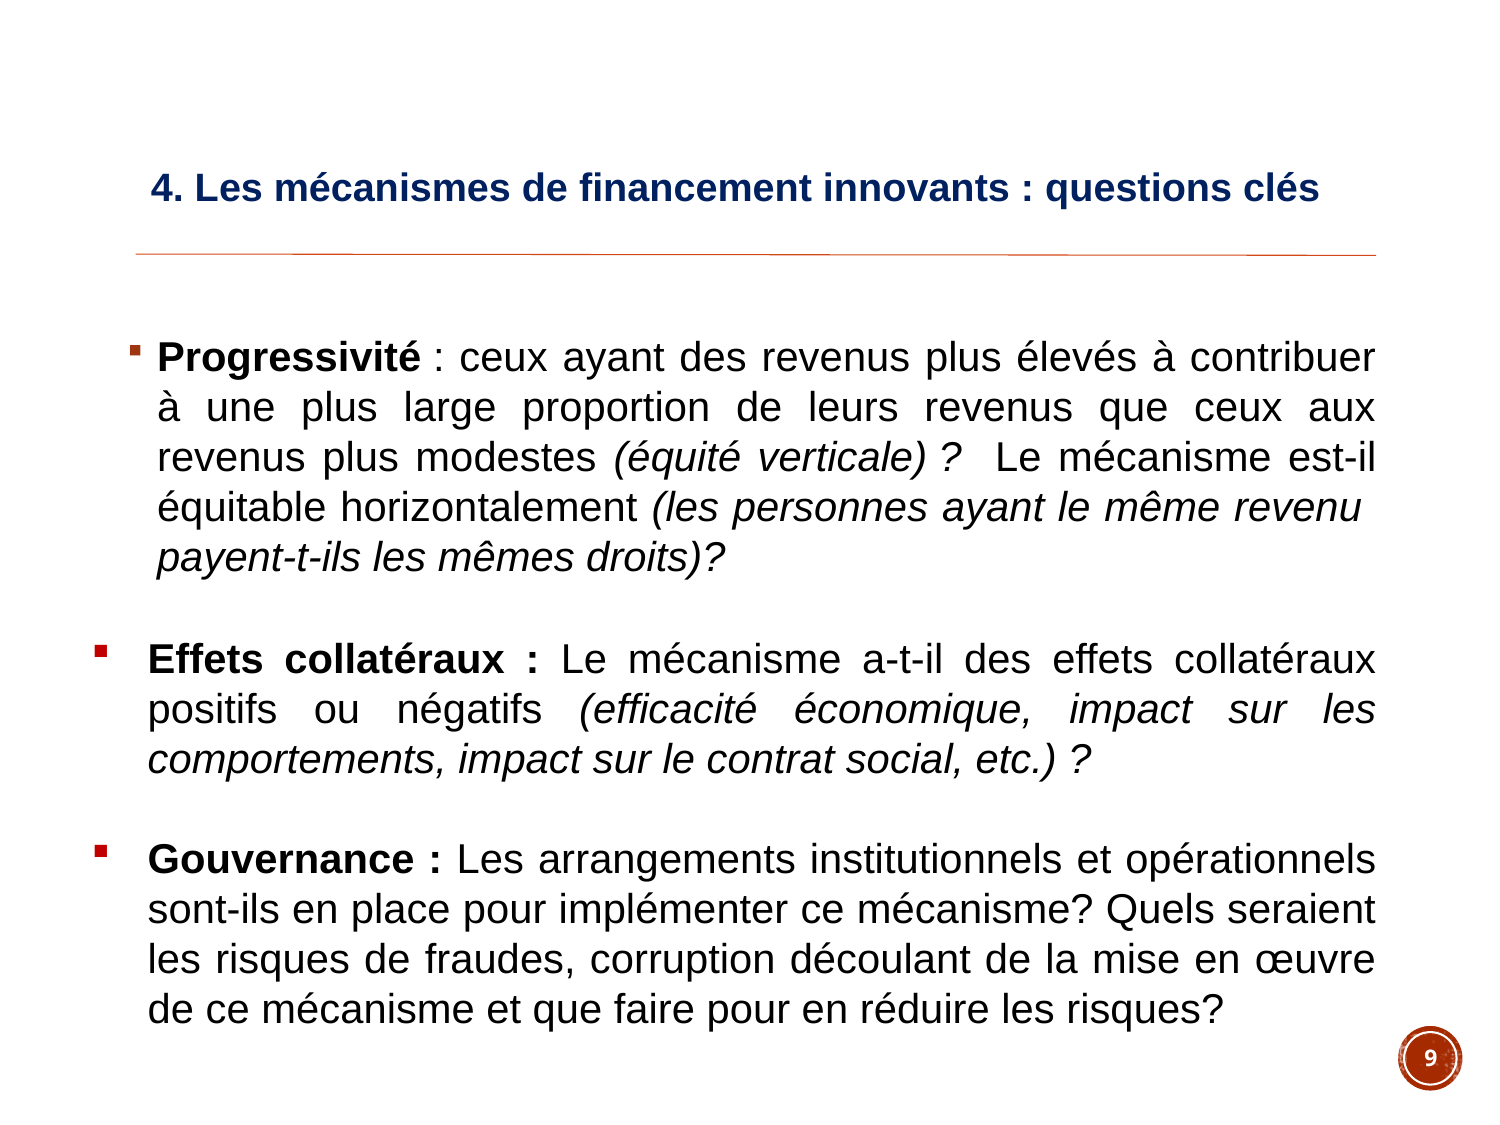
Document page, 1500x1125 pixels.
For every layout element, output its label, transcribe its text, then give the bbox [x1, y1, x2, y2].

title 4. Les mécanismes de financement innovants : questions clés [135, 138, 1392, 244]
list Progressivité : ceux ayant des revenus plus élevés à contribuer à une plus large proportion de leurs revenus que ceux aux revenus plus modestes (équité verticale) ? Le mécanisme est-il équitable horizontalement (les personnes ayant le même revenu payent-t-ils les mêmes droits)? [112, 302, 1392, 622]
slide_number 9 [1392, 1028, 1471, 1089]
text_box Effets collatéraux : Le mécanisme a-t-il des effets collatéraux positifs ou négatifs (efficacité économique, impact sur les comportements, impact sur le contrat social, etc.) ? Gouvernance : Les arrangements institutionnels et opérationnels sont-ils en place pour implémenter ce mécanisme? Quels seraient les risques de fraudes, corruption découlant de la mise en œuvre de ce mécanisme et que faire pour en réduire les risques? [76, 624, 1392, 1090]
